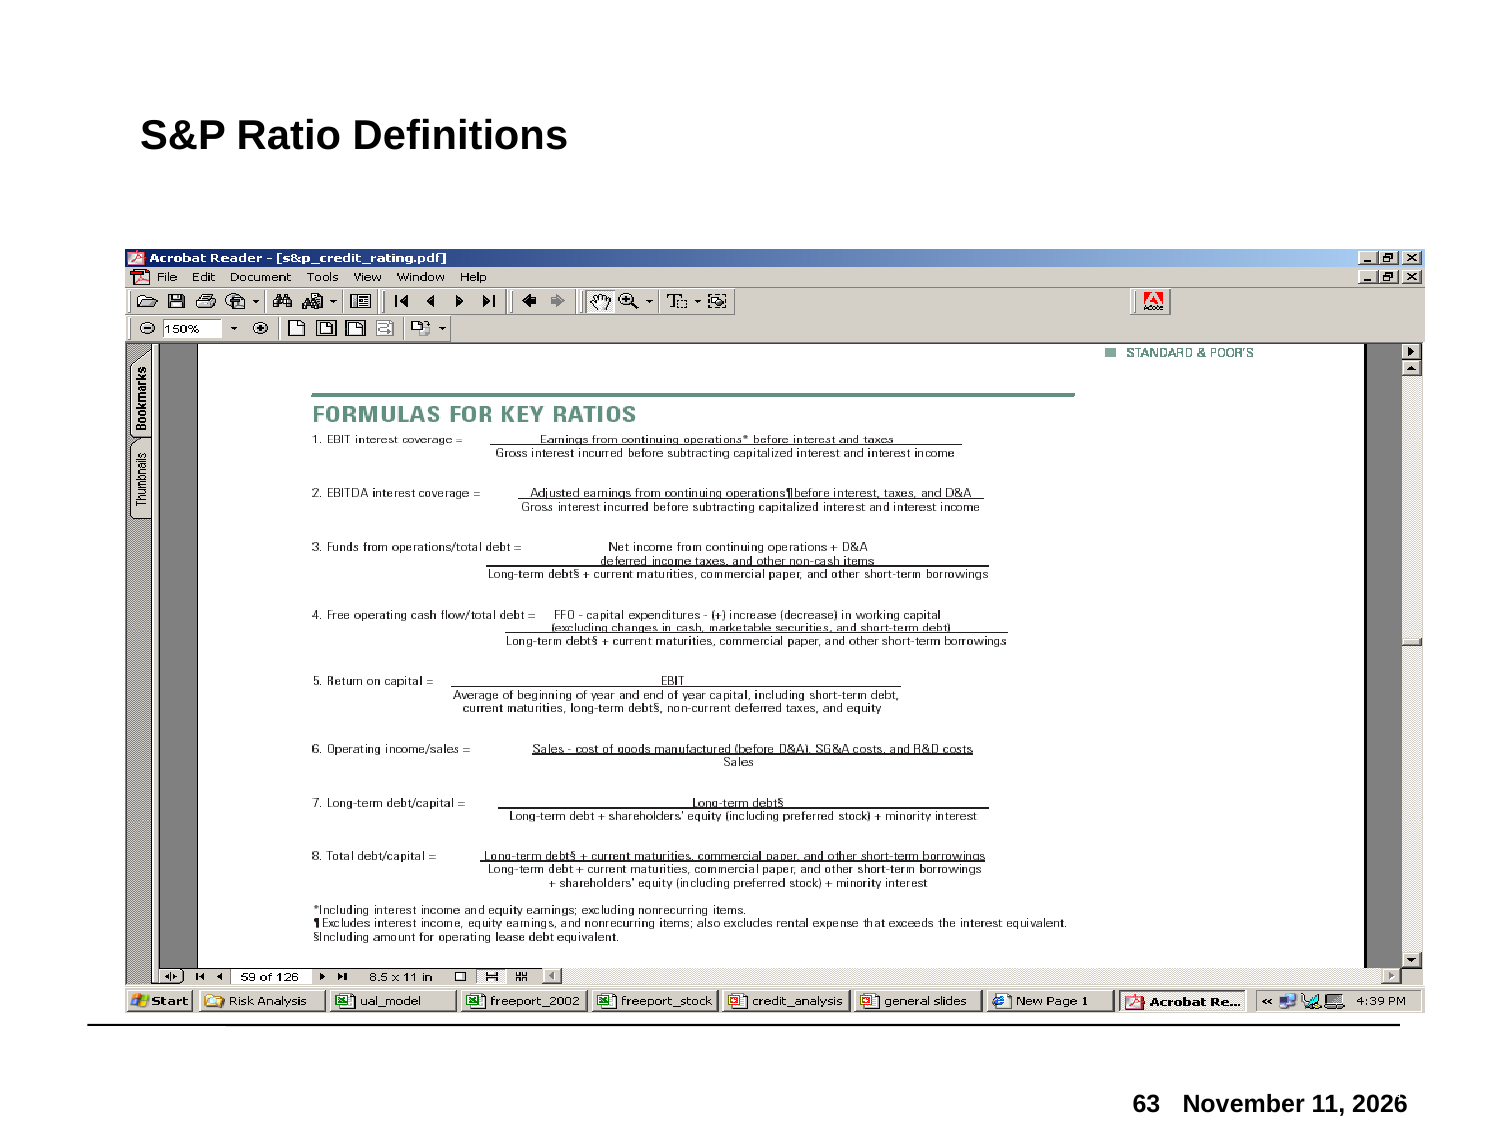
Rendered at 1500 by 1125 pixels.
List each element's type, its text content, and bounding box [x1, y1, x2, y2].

title S&P Ratio Definitions [124, 99, 1401, 226]
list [124, 249, 1426, 1013]
